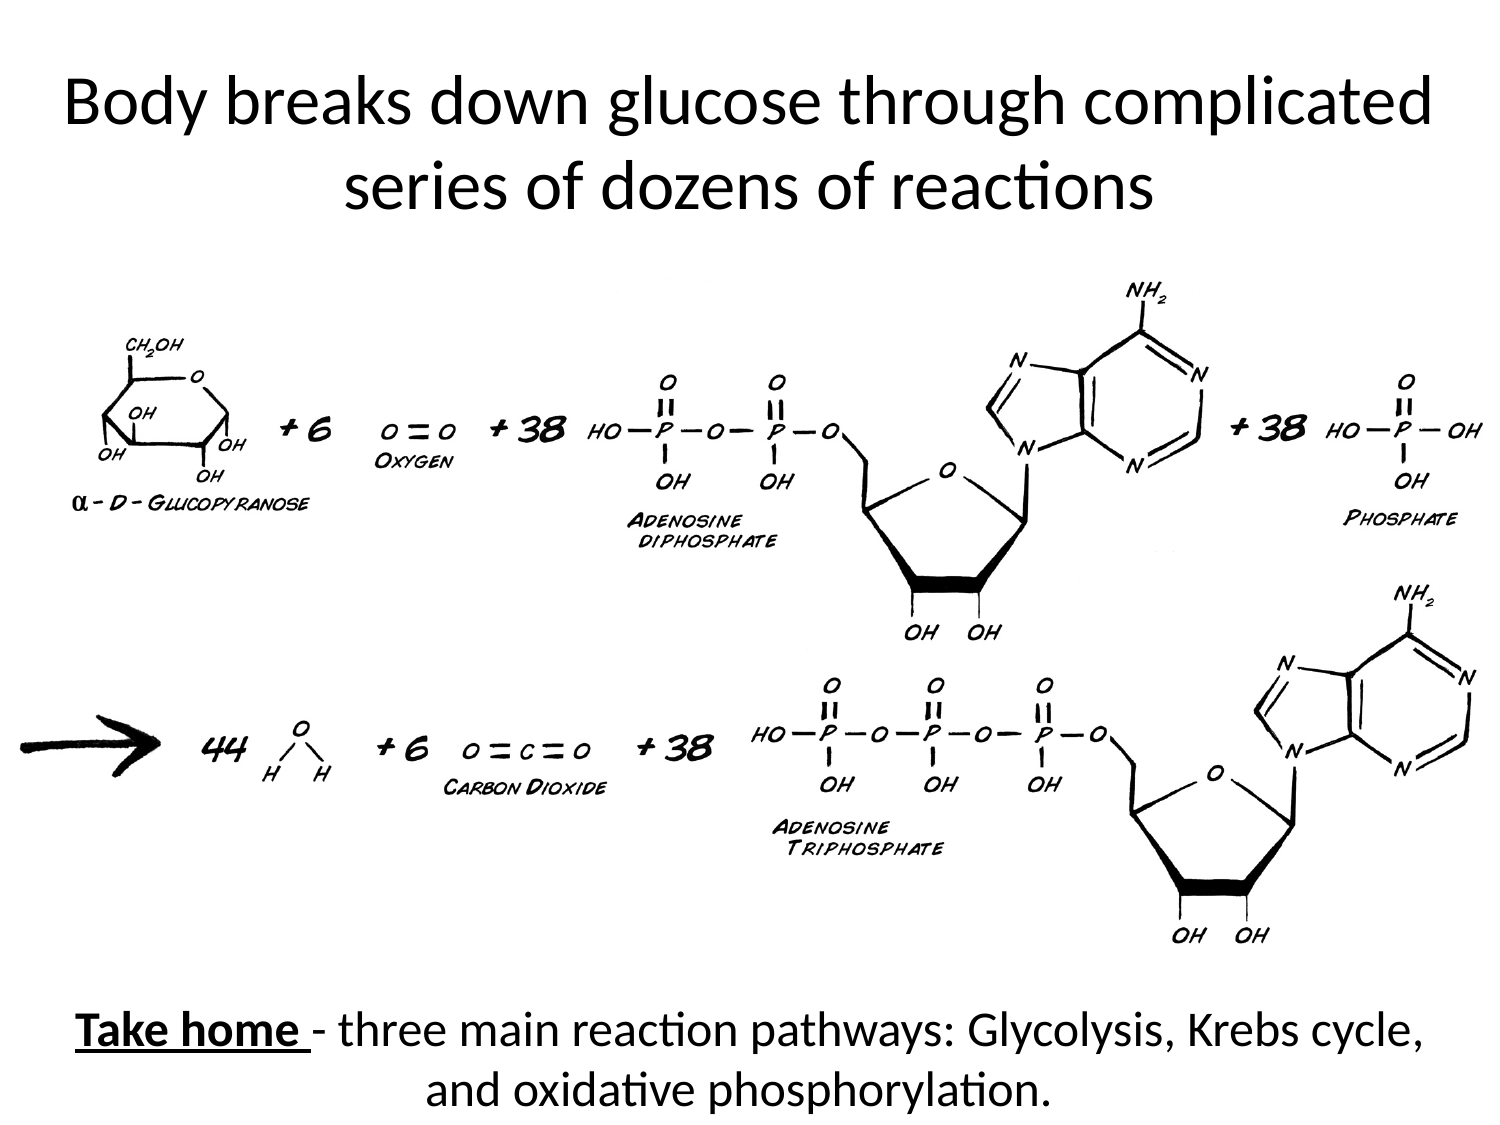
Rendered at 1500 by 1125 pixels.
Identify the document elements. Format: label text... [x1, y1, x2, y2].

text_box Take home - three main reaction pathways: Glycolysis, Krebs cycle, and oxidative phosphorylation. [24, 988, 1475, 1124]
title Body breaks down glucose through complicated series of dozens of reactions [0, 45, 1500, 233]
picture [0, 262, 1498, 965]
